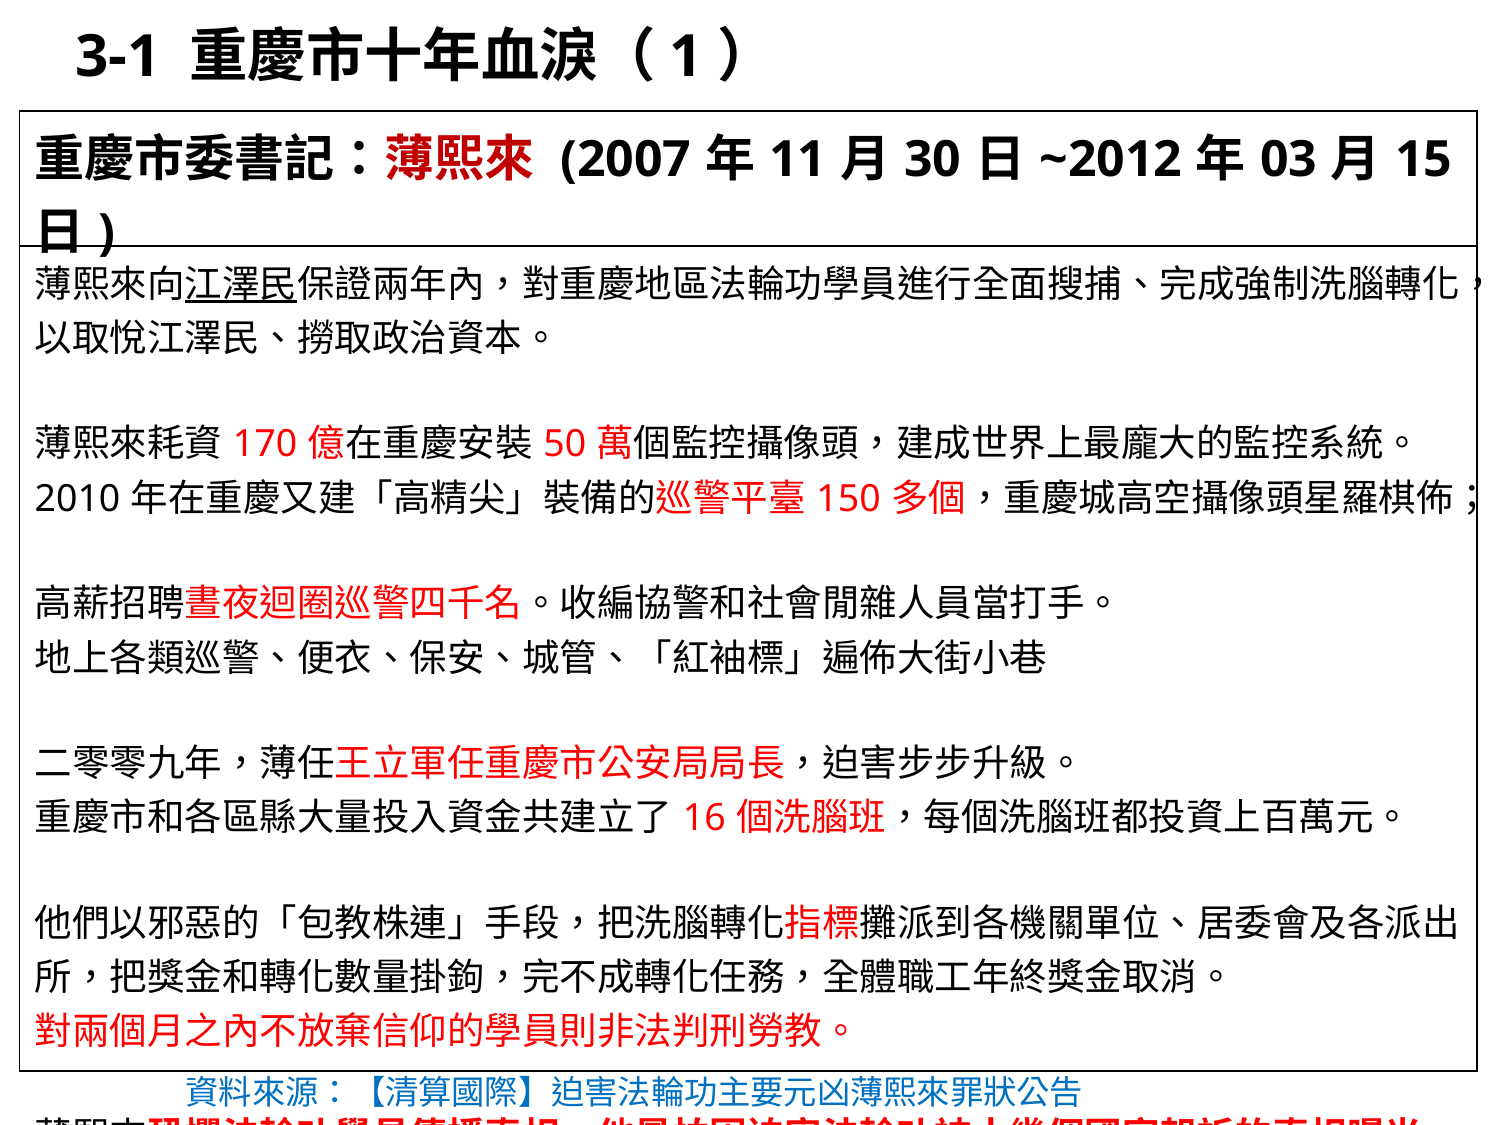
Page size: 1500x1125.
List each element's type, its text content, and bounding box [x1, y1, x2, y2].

text_box 3-1 重慶市十年血淚（1） [60, 10, 790, 96]
text_box 資料來源：【清算國際】迫害法輪功主要元凶薄熙來罪狀公告 [171, 1064, 1223, 1119]
table_cell 薄熙來向江澤民保證兩年內，對重慶地區法輪功學員進行全面搜捕、完成強制洗腦轉化，以取悅江澤民、撈取政治資本。 薄熙來耗資170億在重慶安裝50萬個監控攝像頭，建成世界上最龐大的監控系統。 2010年在重慶又建「高精尖」裝備的巡警平臺150多個，重慶城高空攝像頭星羅棋佈； 高薪招聘晝夜迴圈巡警四千名。收編協警和社會閒雜人員當打手。 地上各類巡警、便衣、保安、城管、「紅袖標」遍佈大街小巷 二零零九年，薄任王立軍任重慶市公安局局長，迫害步步升級。 重慶市和各區縣大量投入資金共建立了16個洗腦班，每個洗腦班都投資上百萬元。 他們以邪惡的「包教株連」手段，把洗腦轉化指標攤派到各機關單位、居委會及各派出所，把獎金和轉化數量掛鉤，完不成轉化任務，全體職工年終獎金取消。 對兩個月之內不放棄信仰的學員則非法判刑勞教。 薄熙來恐懼法輪功學員傳播真相，他最怕因迫害法輪功被十幾個國家起訴的真相曝光。以此實施全天24小時監控法輪功和確保任何時候都可展開大規模的跟蹤、抓捕。 [20, 247, 1476, 1070]
table_header 重慶市委書記：薄熙來 (2007年11月30日~2012年03月15日) [20, 112, 1476, 245]
